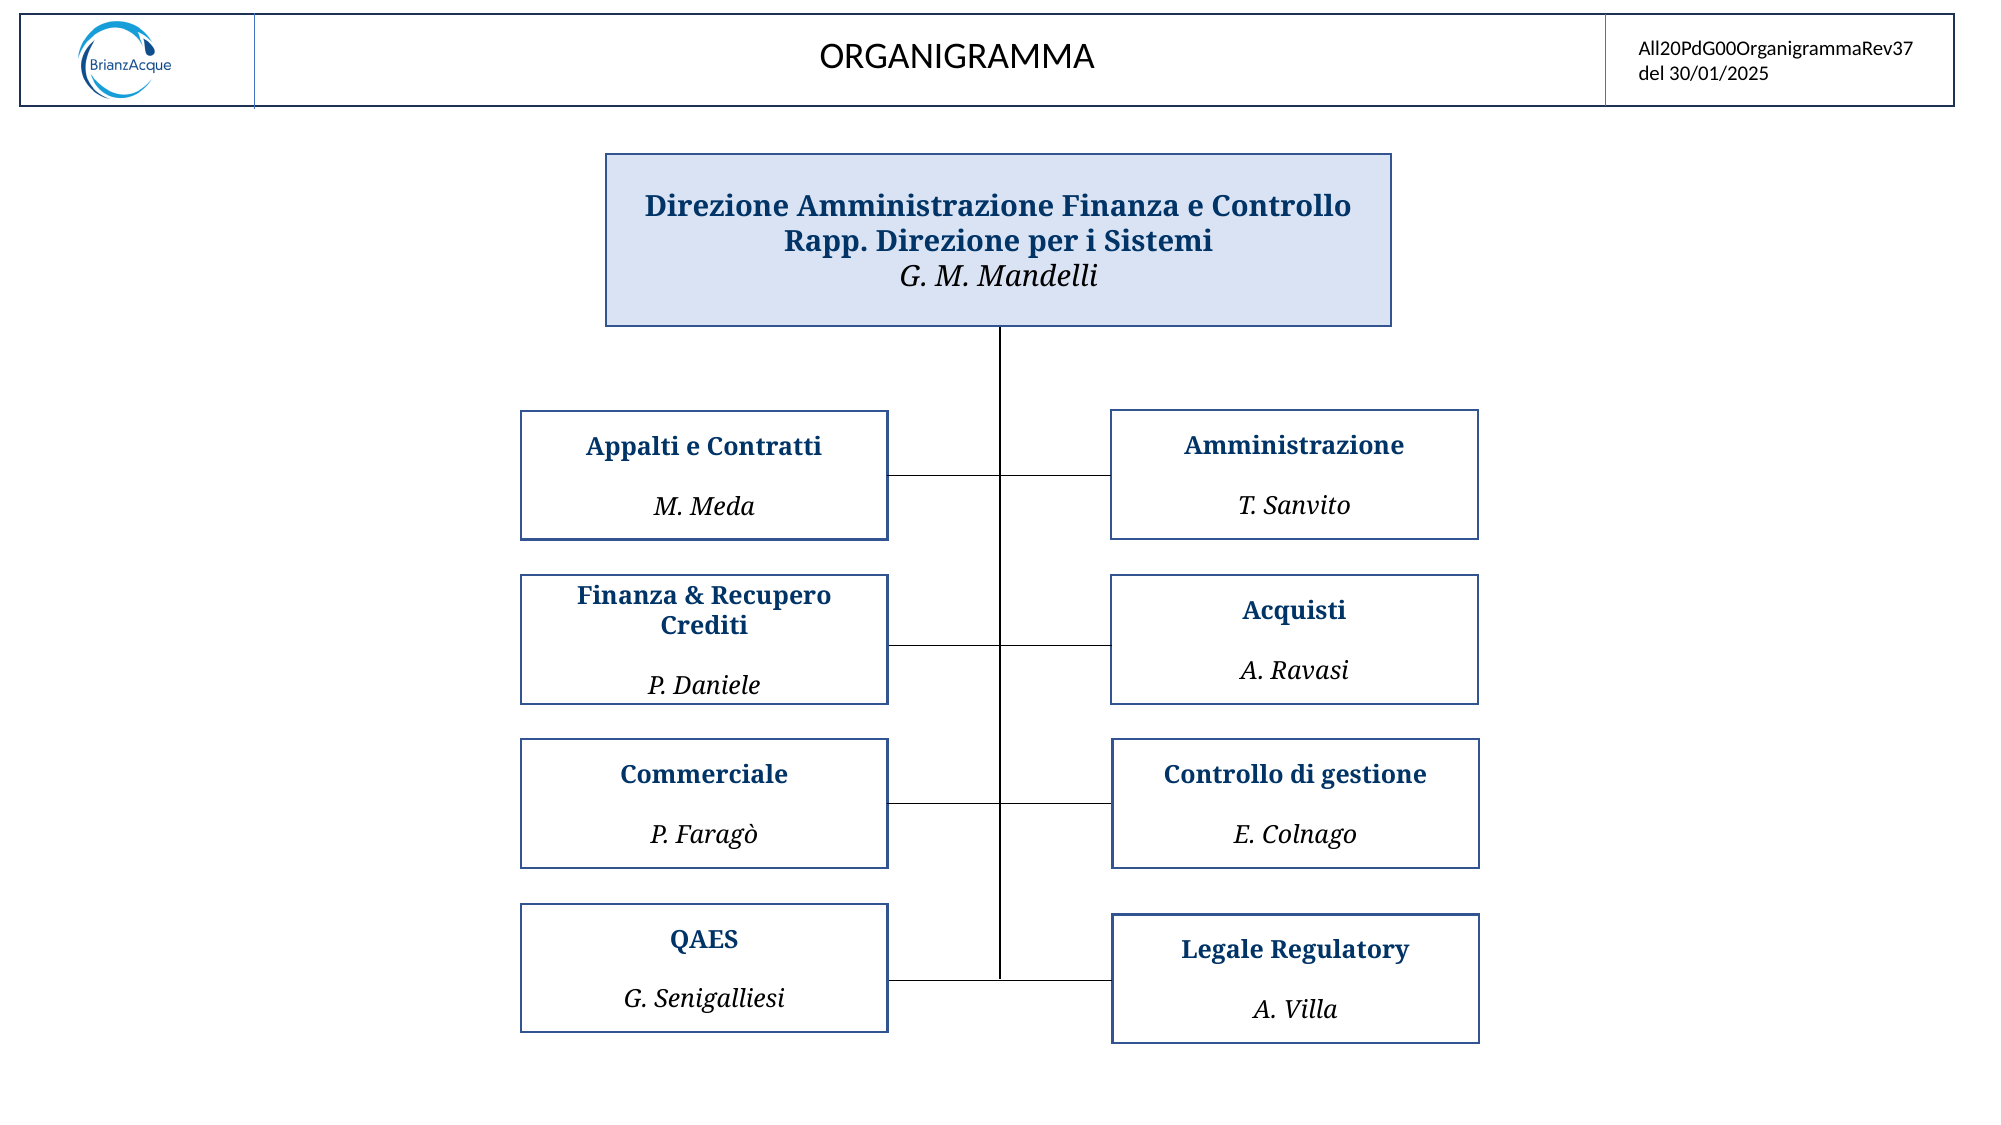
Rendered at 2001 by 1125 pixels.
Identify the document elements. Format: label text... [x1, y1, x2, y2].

text_box Appalti e Contratti M. Meda [520, 410, 889, 541]
text_box Controllo di gestione E. Colnago [1111, 738, 1480, 869]
text_box Finanza & Recupero Crediti P. Daniele [520, 574, 889, 705]
text_box Acquisti A. Ravasi [1110, 574, 1479, 705]
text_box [19, 13, 1955, 109]
text_box QAES G. Senigalliesi [520, 903, 889, 1033]
text_box Direzione Amministrazione Finanza e Controllo Rapp. Direzione per i Sistemi G. M. Mandelli [605, 153, 1392, 327]
text_box Amministrazione T. Sanvito [1110, 409, 1479, 540]
text_box Legale Regulatory A. Villa [1111, 913, 1480, 1044]
text_box Commerciale P. Faragò [520, 738, 889, 869]
